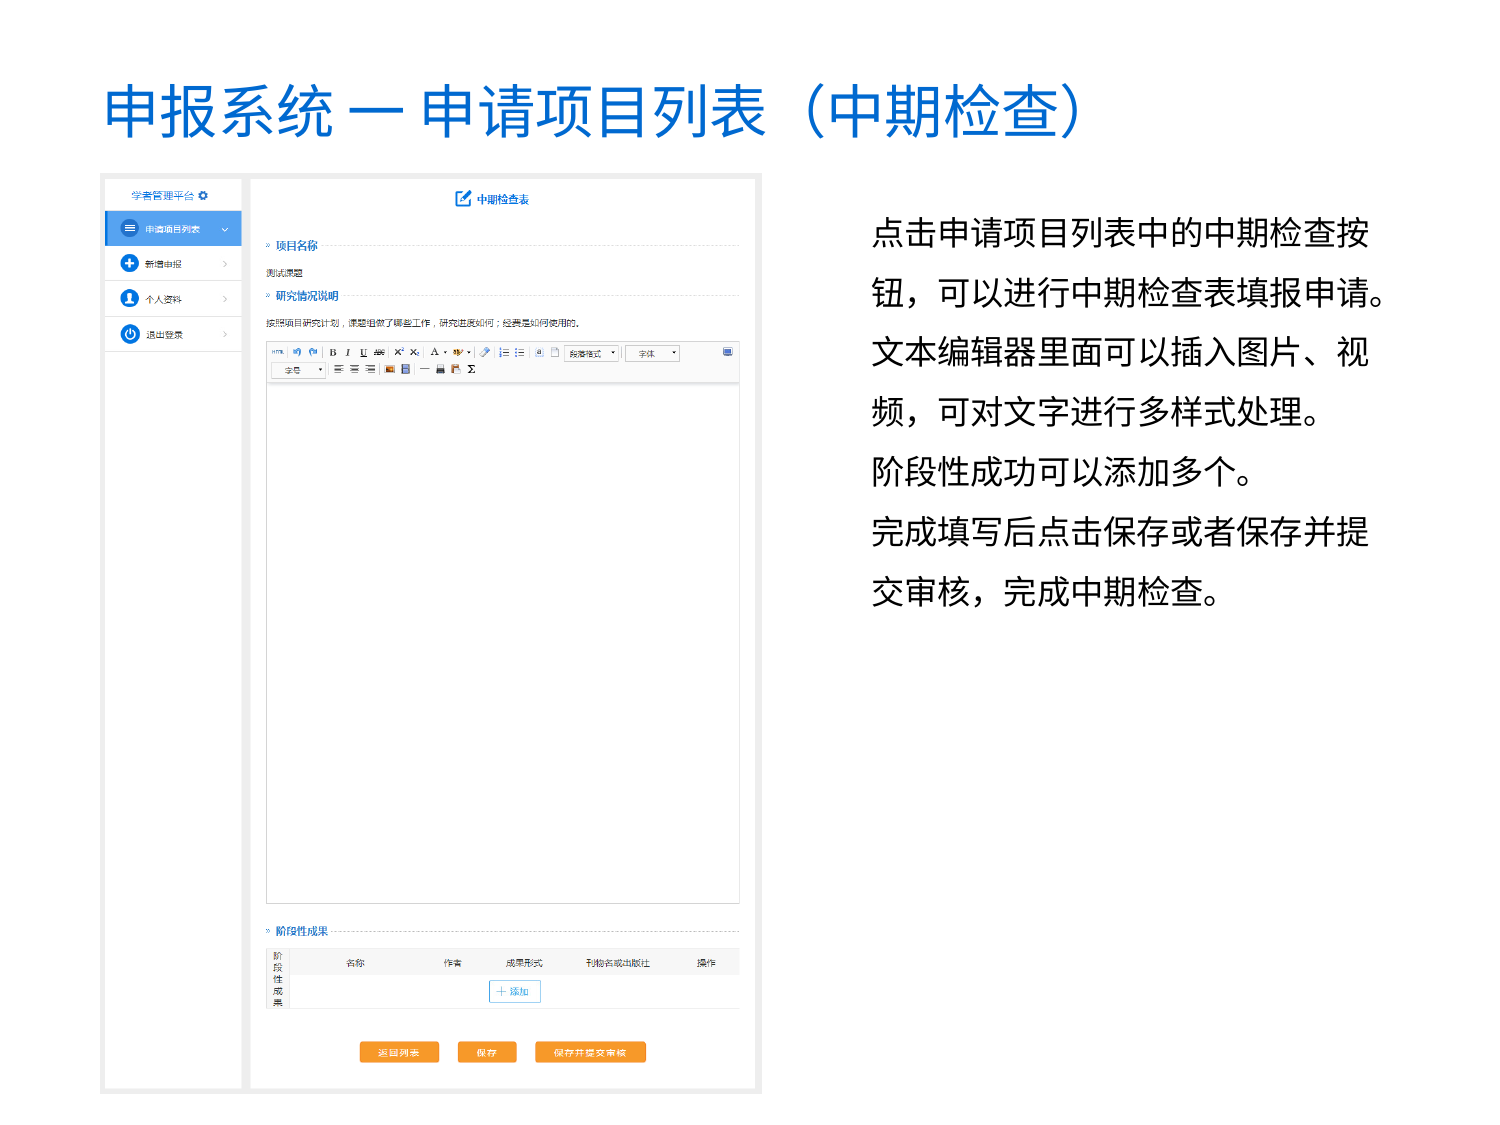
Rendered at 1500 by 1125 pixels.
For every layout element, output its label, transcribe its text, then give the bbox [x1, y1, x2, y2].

text_box 申报系统 一 申请项目列表（中期检查） [86, 67, 1133, 153]
text_box 点击申请项目列表中的中期检查按钮，可以进行中期检查表填报申请。 文本编辑器里面可以插入图片、视频，可对文字进行多样式处理。 阶段性成功可以添加多个。 完成填写后点击保存或者保存并提交审核，完成中期检查。 [856, 184, 1400, 619]
picture [100, 173, 763, 1095]
